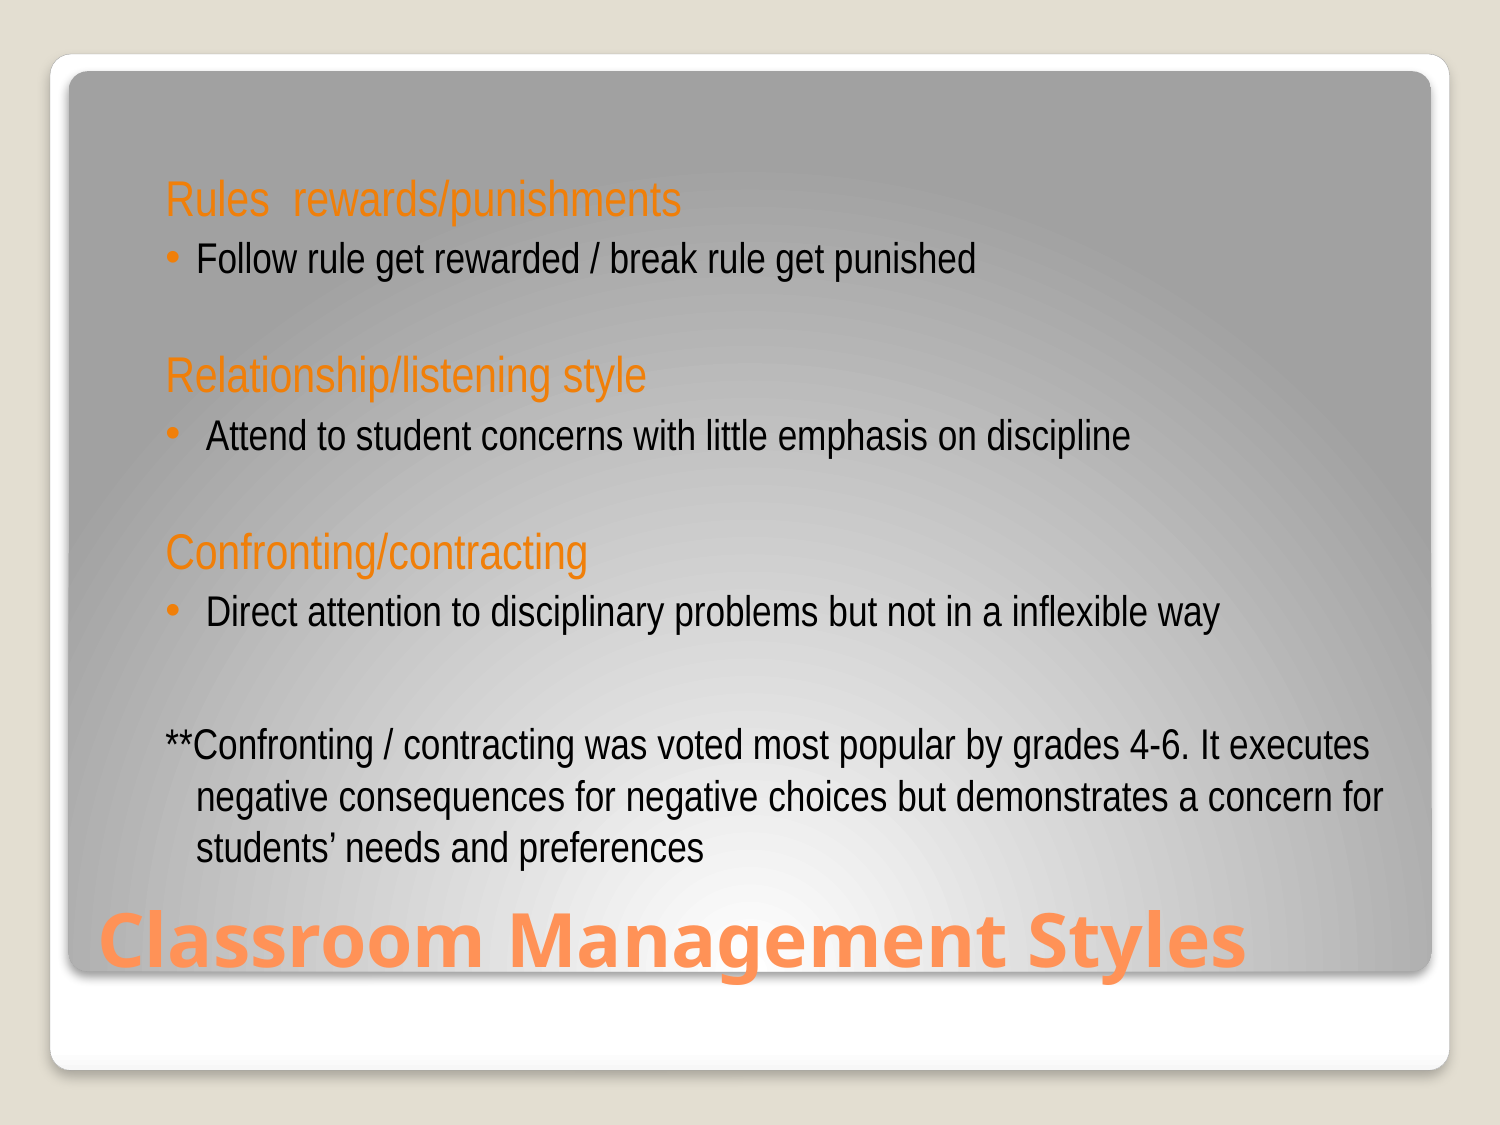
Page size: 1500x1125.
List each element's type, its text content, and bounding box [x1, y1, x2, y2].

title Classroom Management Styles [82, 888, 1425, 990]
list Rules rewards/punishments Follow rule get rewarded / break rule get punished Relationship/listening style Attend to student concerns with little emphasis on discipline Confronting/contracting Direct attention to disciplinary problems but not in a inflexible way **Confronting / contracting was voted most popular by grades 4-6. It executes negative consequences for negative choices but demonstrates a concern for students’ needs and preferences [82, 86, 1425, 888]
